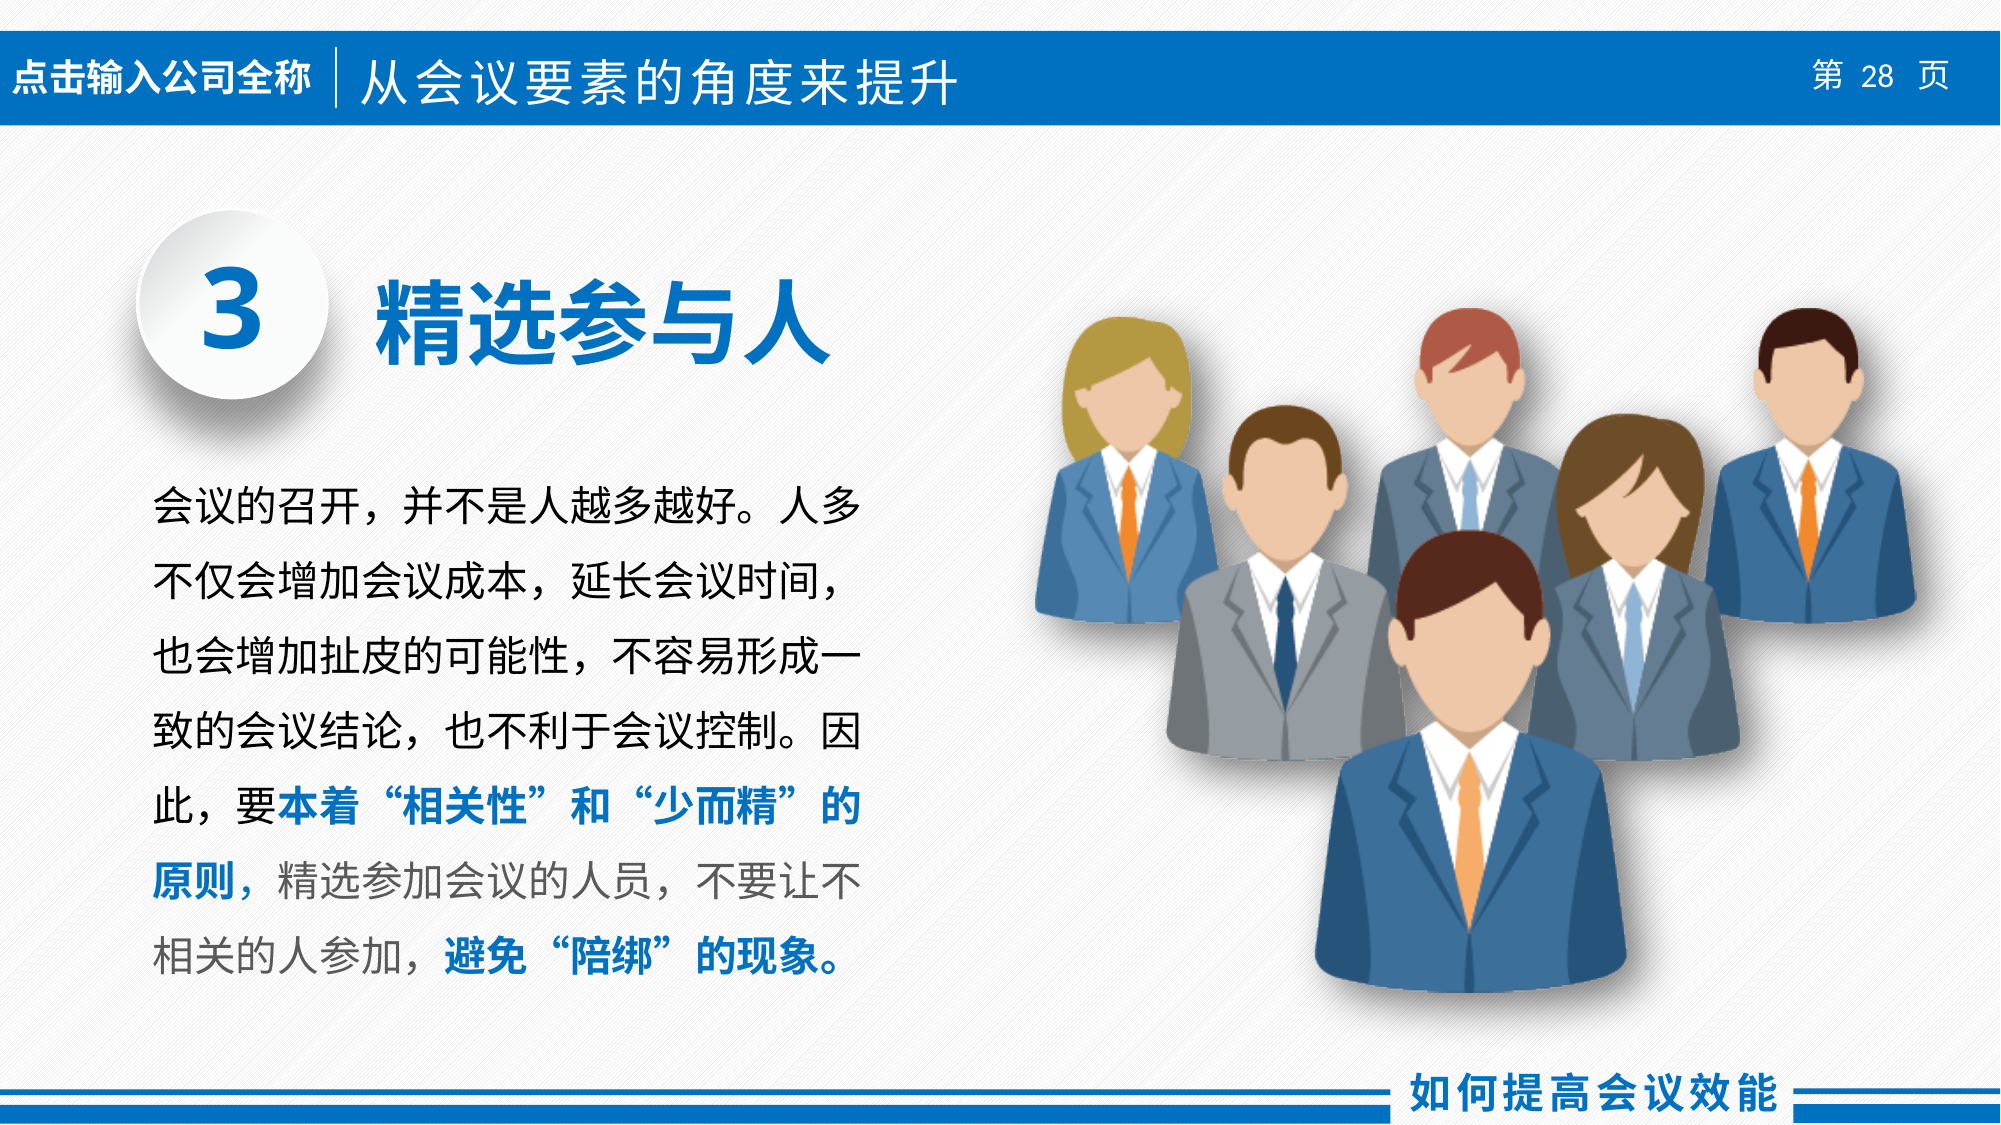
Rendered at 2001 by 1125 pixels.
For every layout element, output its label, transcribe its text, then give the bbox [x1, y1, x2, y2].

text_box 精选参与人 [350, 258, 834, 384]
text_box 会议的召开，并不是人越多越好。人多不仅会增加会议成本，延长会议时间，也会增加扯皮的可能性，不容易形成一致的会议结论，也不利于会议控制。因此，要本着“相关性”和“少而精”的原则，精选参加会议的人员，不要让不相关的人参加，避免“陪绑”的现象。 [137, 447, 894, 987]
text_box 3 [135, 206, 329, 400]
picture [1035, 308, 1917, 993]
